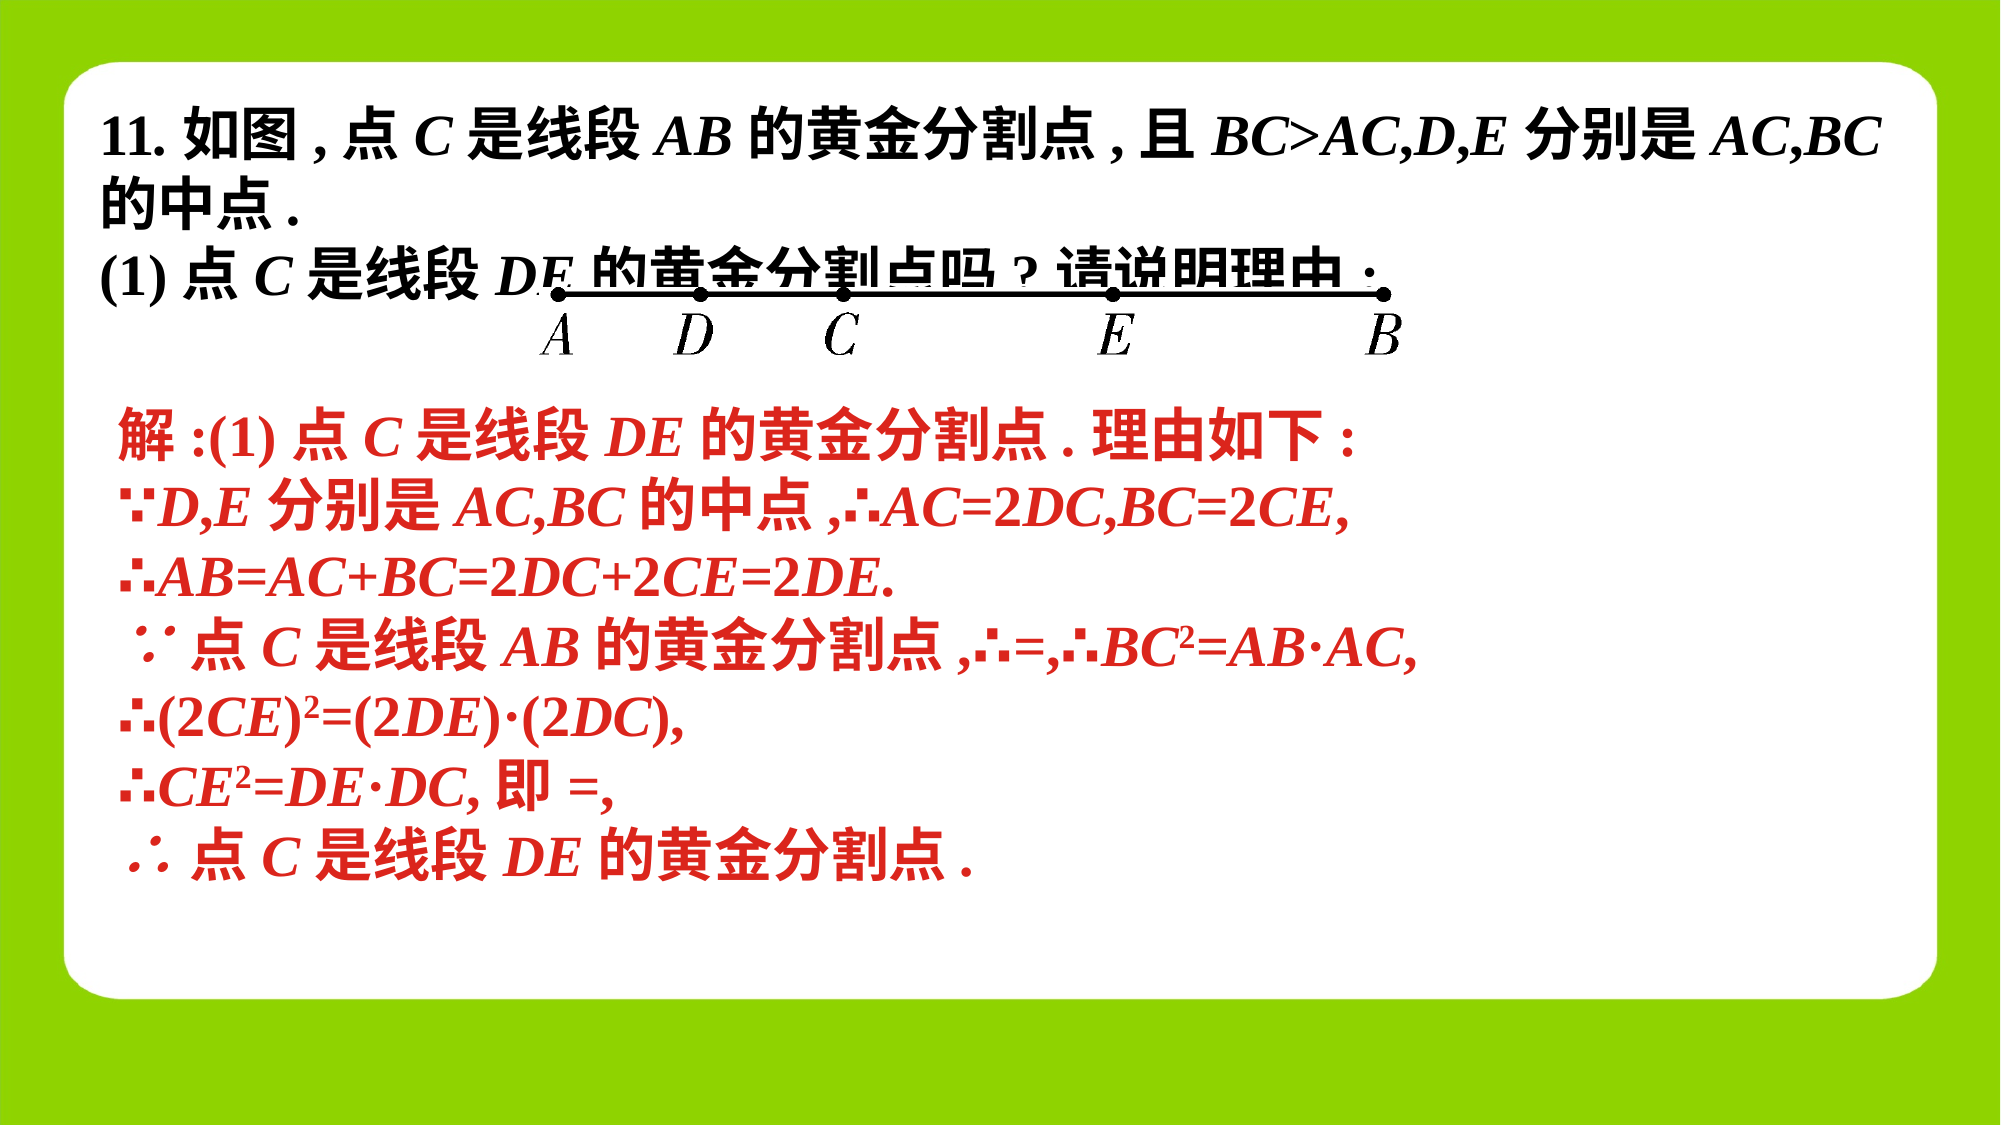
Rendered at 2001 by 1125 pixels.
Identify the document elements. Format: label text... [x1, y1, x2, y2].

picture [0, 0, 2001, 1125]
text_box 11.如图,点C是线段AB的黄金分割点,且BC>AC,D,E分别是AC,BC的中点. (1)点C是线段DE的黄金分割点吗?请说明理由; [84, 90, 1916, 315]
